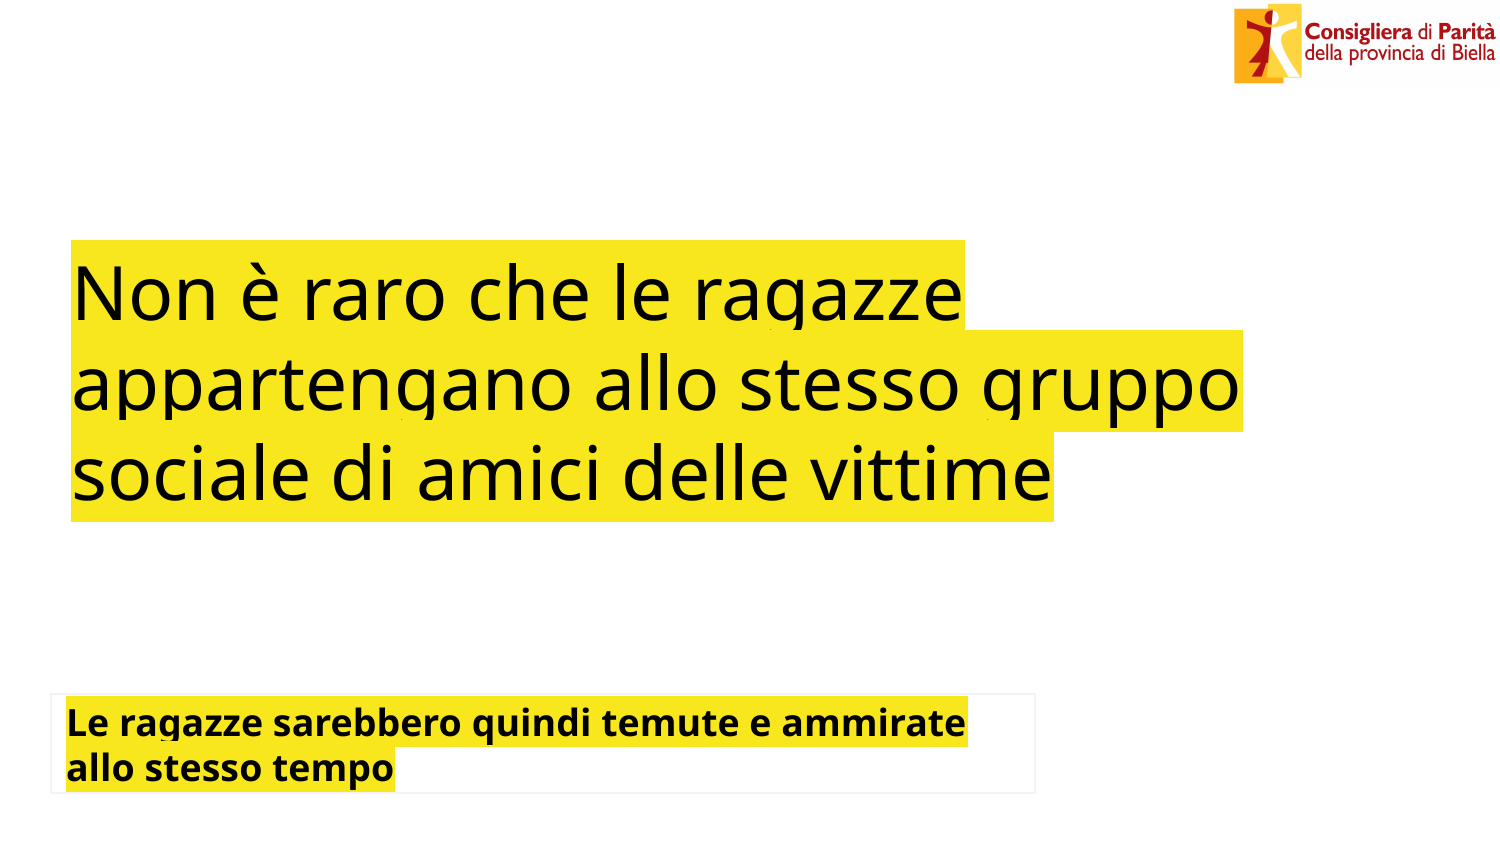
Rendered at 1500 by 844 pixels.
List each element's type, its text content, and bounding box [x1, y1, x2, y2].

list Le ragazze sarebbero quindi temute e ammirate allo stesso tempo [51, 694, 1036, 794]
title Non è raro che le ragazze appartengano allo stesso gruppo sociale di amici delle vittime [56, 230, 1444, 583]
picture [1230, 0, 1500, 88]
